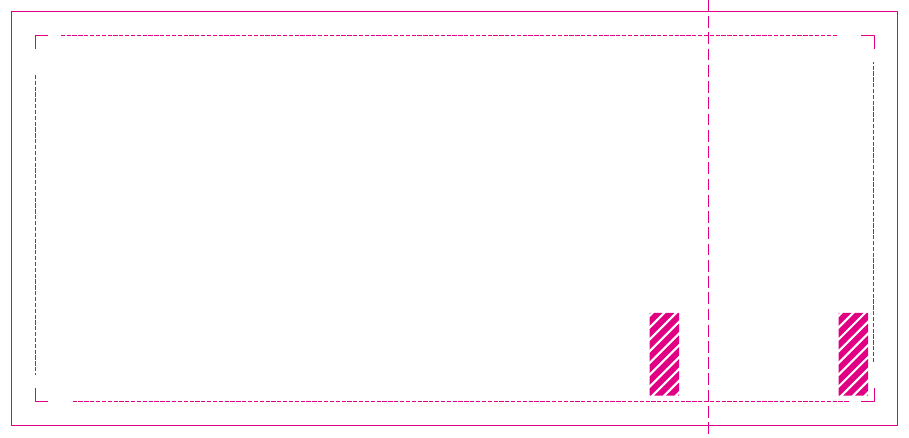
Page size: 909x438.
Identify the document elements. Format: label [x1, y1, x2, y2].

text_box [11, 11, 898, 426]
